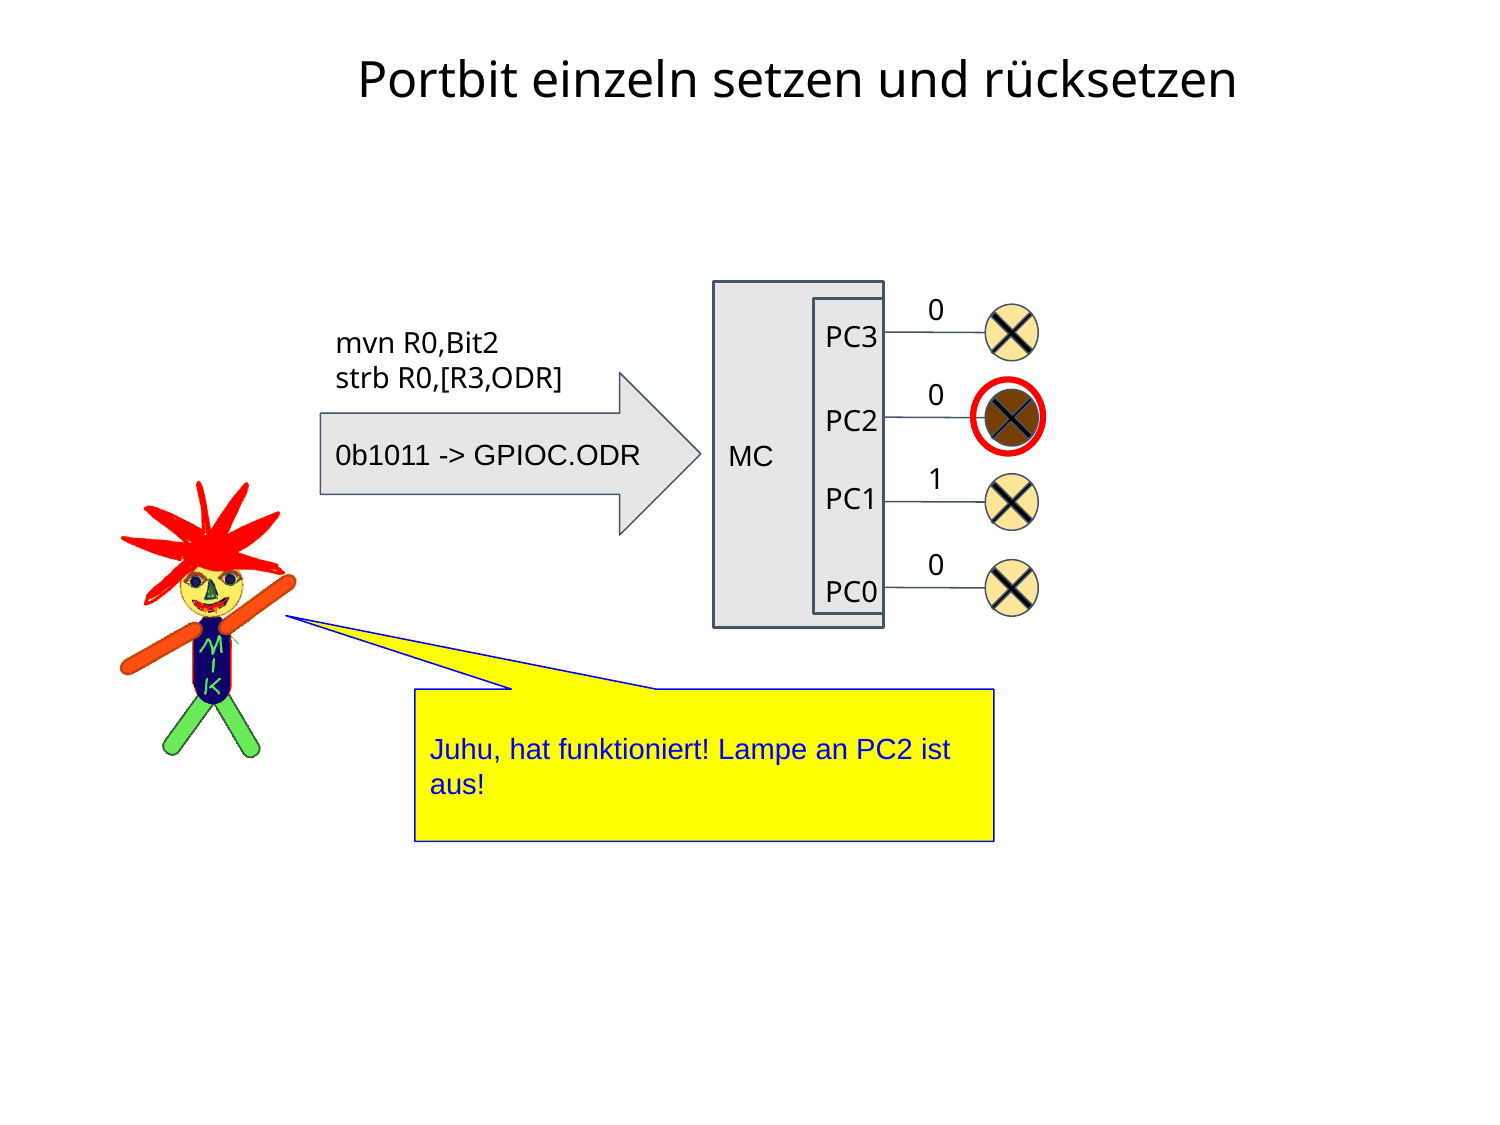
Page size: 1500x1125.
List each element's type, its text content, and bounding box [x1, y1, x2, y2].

text_box PC0 [810, 558, 877, 617]
text_box 0b1011 -> GPIOC.ODR [320, 372, 701, 536]
text_box MC [713, 281, 877, 628]
text_box [813, 298, 877, 614]
text_box Juhu, hat funktioniert! Lampe an PC2 ist aus! [312, 620, 994, 842]
title Portbit einzeln setzen und rücksetzen [160, 41, 1436, 116]
text_box mvn R0,Bit2 strb R0,[R3,ODR] [320, 309, 597, 405]
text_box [882, 360, 1051, 445]
picture [100, 473, 308, 765]
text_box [882, 275, 1051, 360]
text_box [882, 445, 1051, 531]
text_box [882, 531, 1051, 628]
